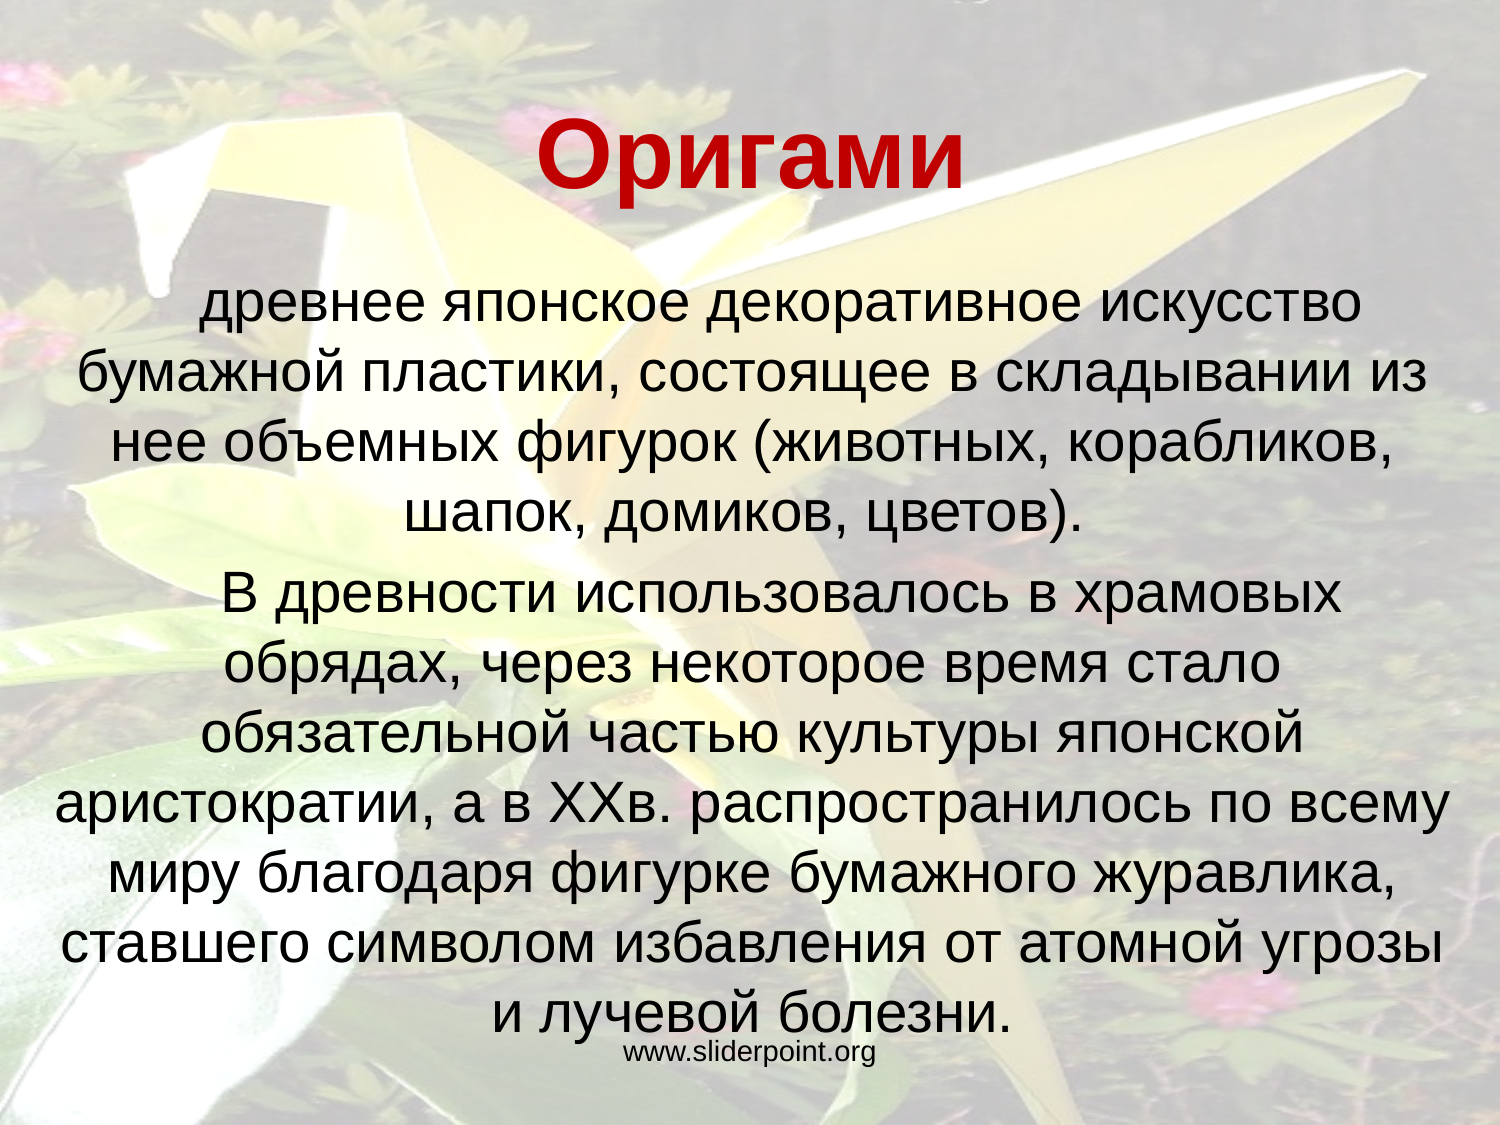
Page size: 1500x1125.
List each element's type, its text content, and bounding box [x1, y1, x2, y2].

list древнее японское декоративное искусство бумажной пластики, состоящее в складывании из нее объемных фигурок (животных, корабликов, шапок, домиков, цветов). В древности использовалось в храмовых обрядах, через некоторое время стало обязательной частью культуры японской аристократии, а в XXв. распространилось по всему миру благодаря фигурке бумажного журавлика, ставшего символом избавления от атомной угрозы и лучевой болезни. [23, 255, 1483, 1114]
footer www.sliderpoint.org [512, 1024, 988, 1103]
title Оригами [76, 54, 1428, 243]
